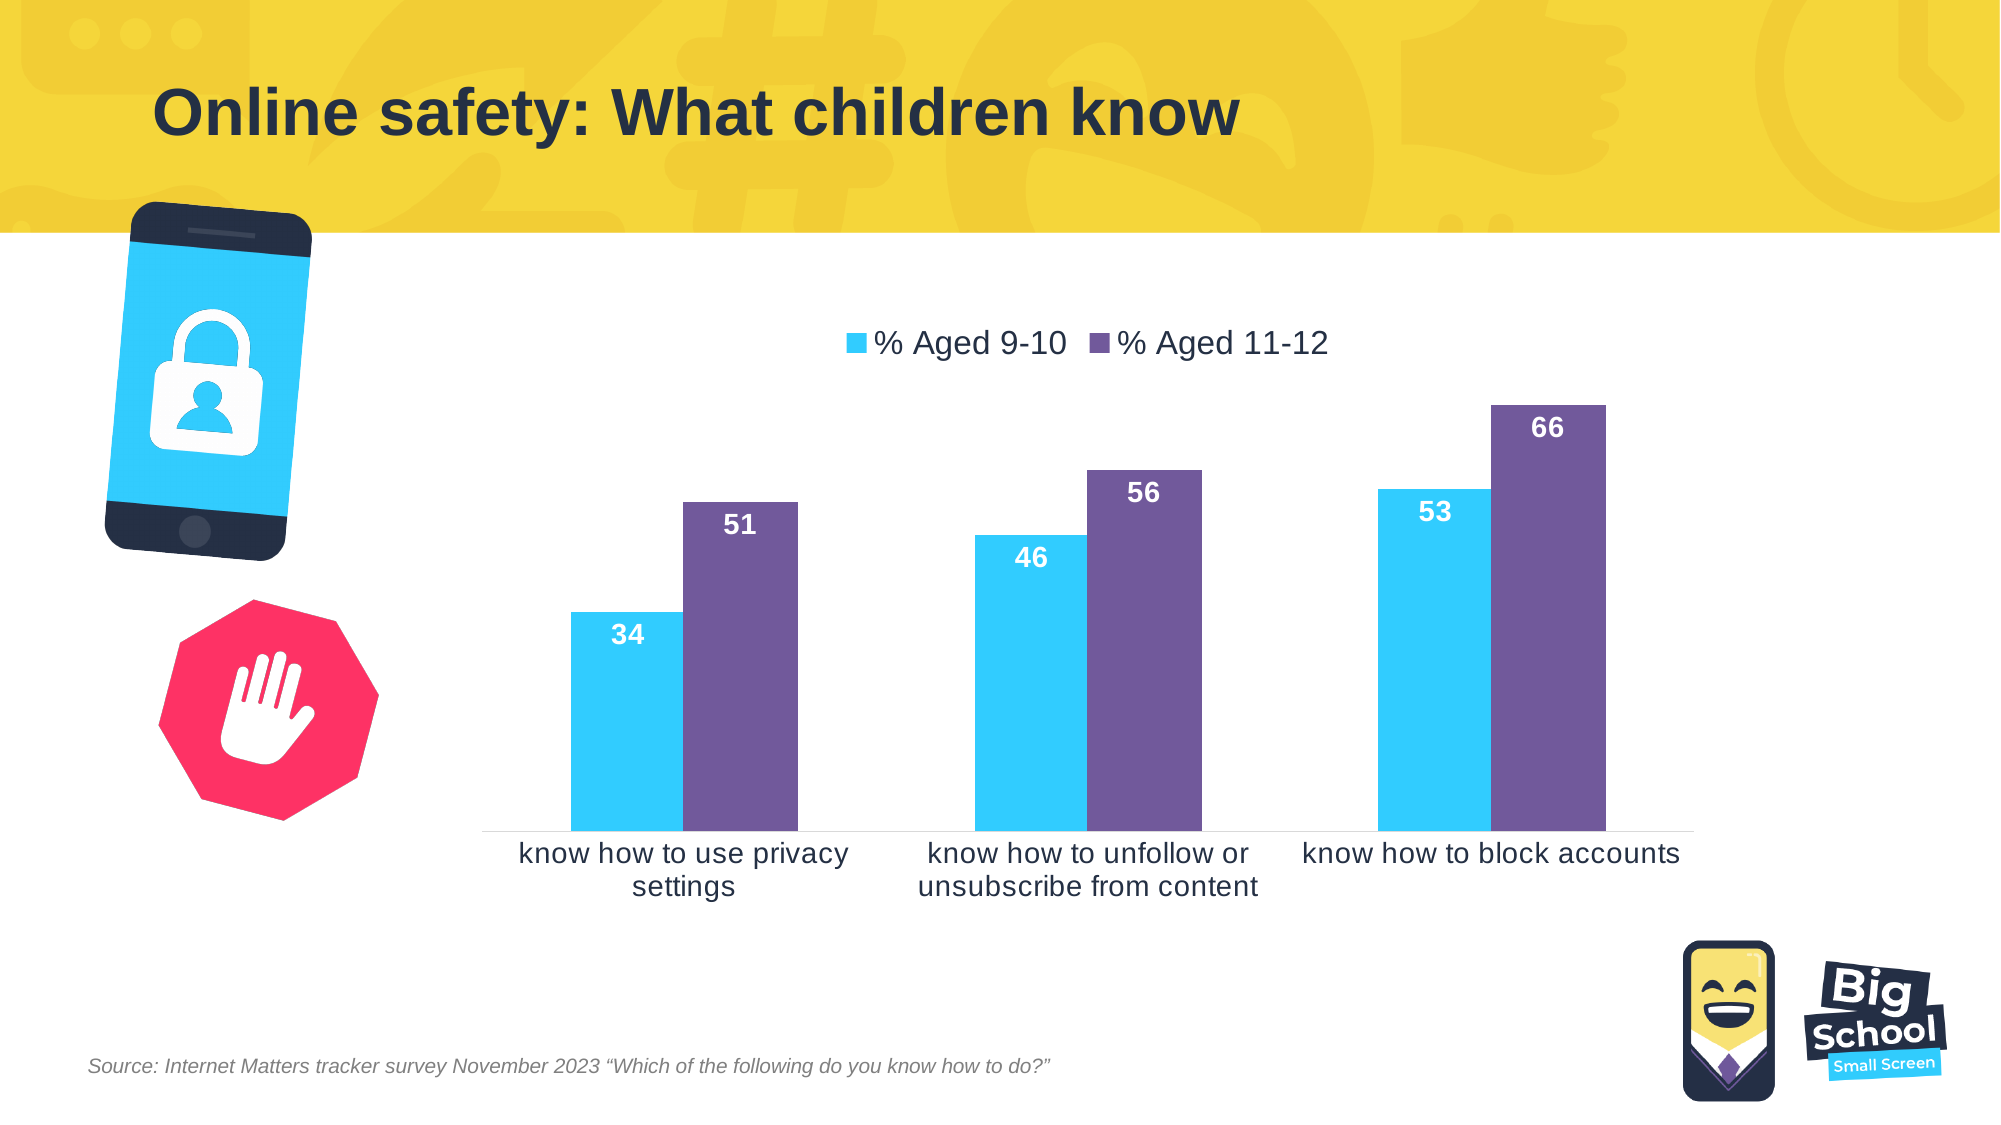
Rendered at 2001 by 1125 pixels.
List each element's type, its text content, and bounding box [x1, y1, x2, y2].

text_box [117, 206, 300, 556]
chart [456, 306, 1720, 916]
text_box Source: Internet Matters tracker survey November 2023 “Which of the following do you know how to do?” [72, 1044, 1611, 1085]
title Online safety: What children know [137, 0, 1863, 229]
picture [0, 0, 2000, 1125]
